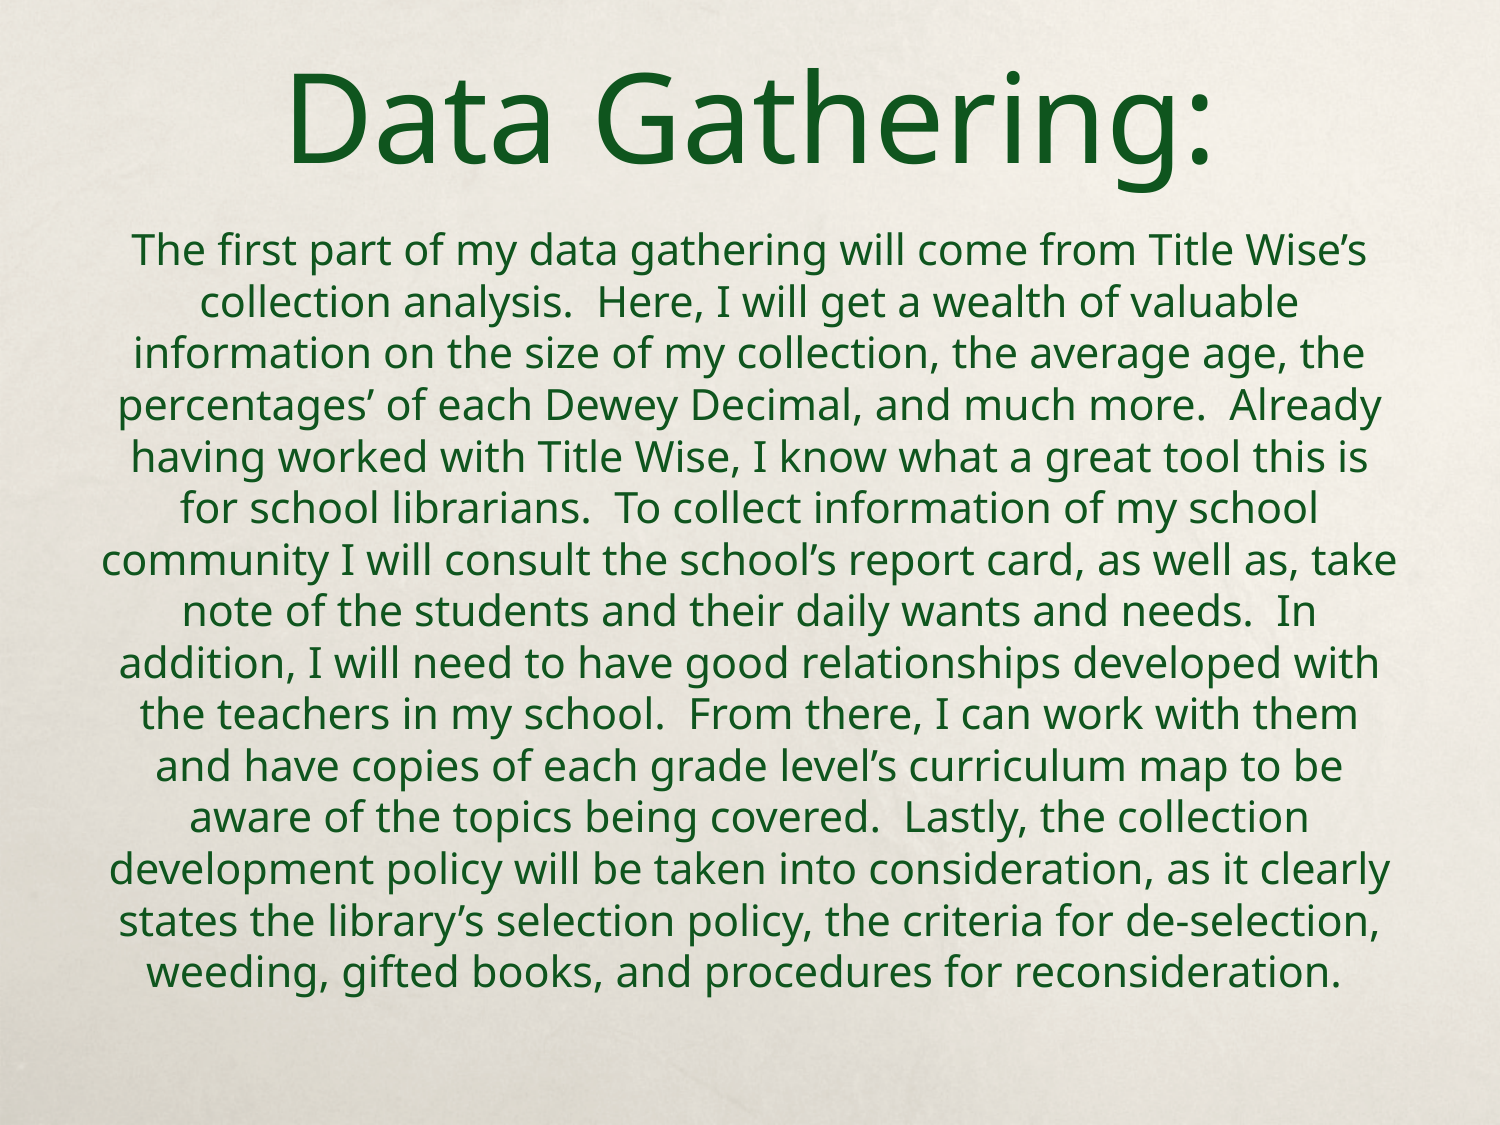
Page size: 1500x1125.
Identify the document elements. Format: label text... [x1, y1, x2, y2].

list The first part of my data gathering will come from Title Wise’s collection analysis. Here, I will get a wealth of valuable information on the size of my collection, the average age, the percentages’ of each Dewey Decimal, and much more. Already having worked with Title Wise, I know what a great tool this is for school librarians. To collect information of my school community I will consult the school’s report card, as well as, take note of the students and their daily wants and needs. In addition, I will need to have good relationships developed with the teachers in my school. From there, I can work with them and have copies of each grade level’s curriculum map to be aware of the topics being covered. Lastly, the collection development policy will be taken into consideration, as it clearly states the library’s selection policy, the criteria for de-selection, weeding, gifted books, and procedures for reconsideration. [81, 215, 1419, 1012]
title Data Gathering: [81, 18, 1419, 197]
